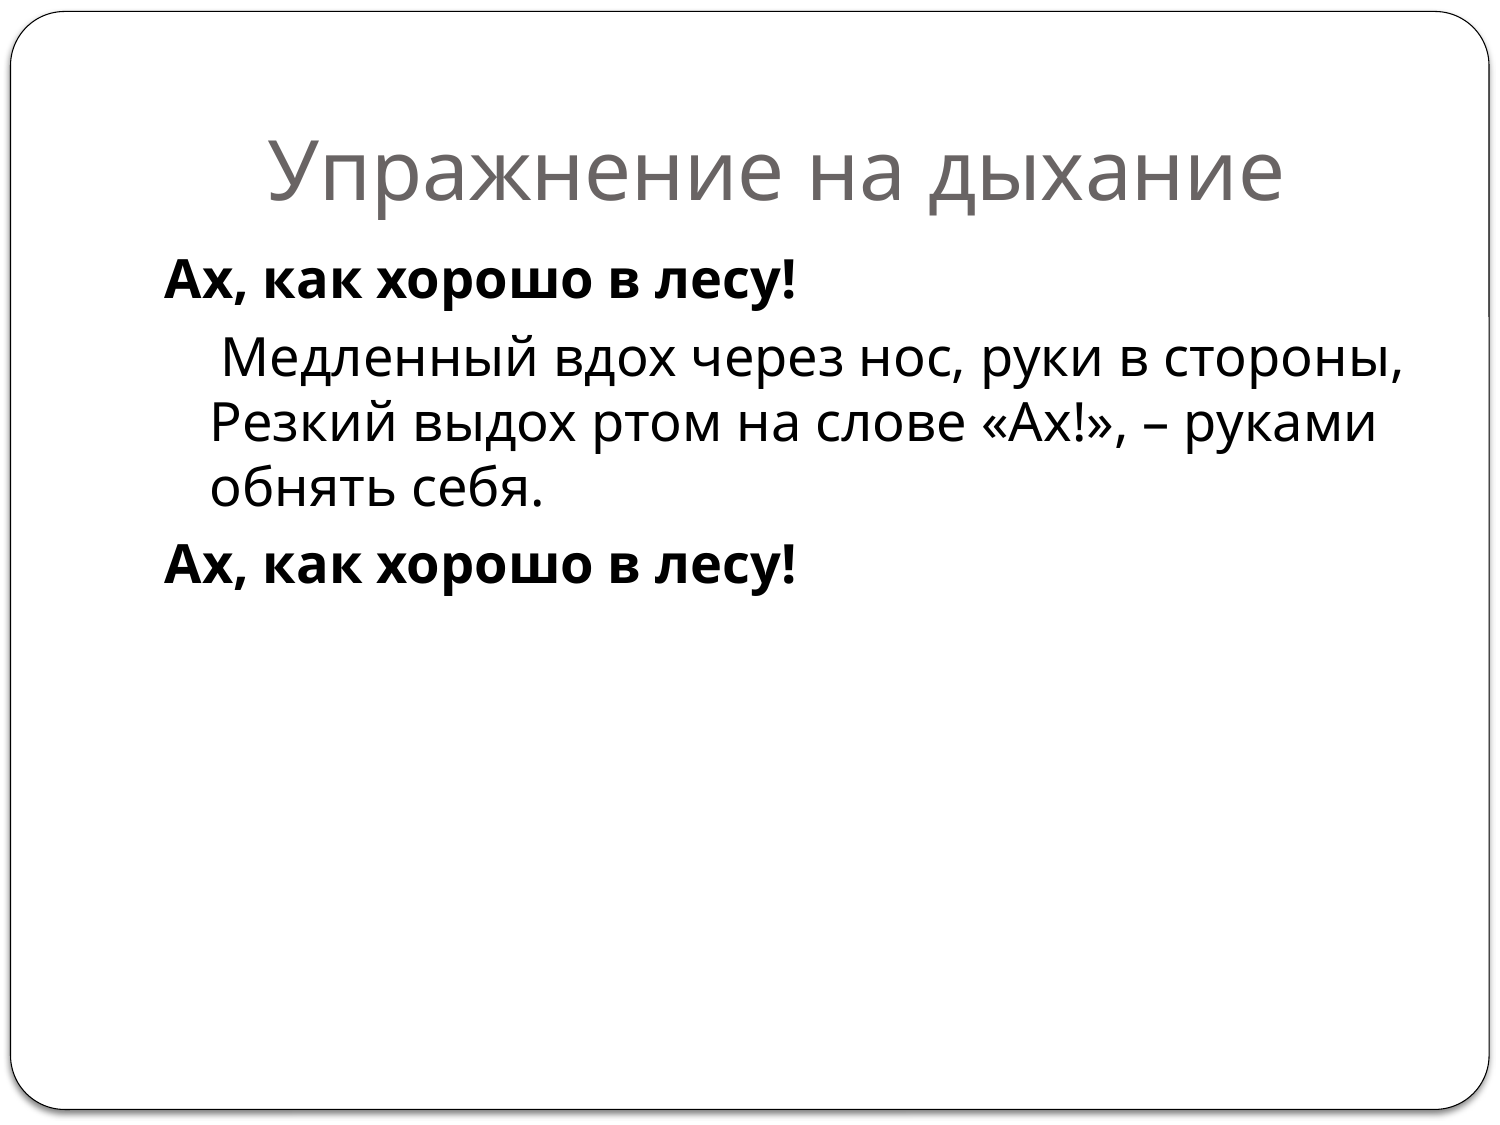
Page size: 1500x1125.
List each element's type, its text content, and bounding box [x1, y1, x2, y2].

list Ах, как хорошо в лесу! Медленный вдох через нос, руки в стороны, Резкий выдох ртом на слове «Ах!», – руками обнять себя. Ах, как хорошо в лесу! [150, 237, 1425, 988]
title Упражнение на дыхание [150, 45, 1425, 233]
